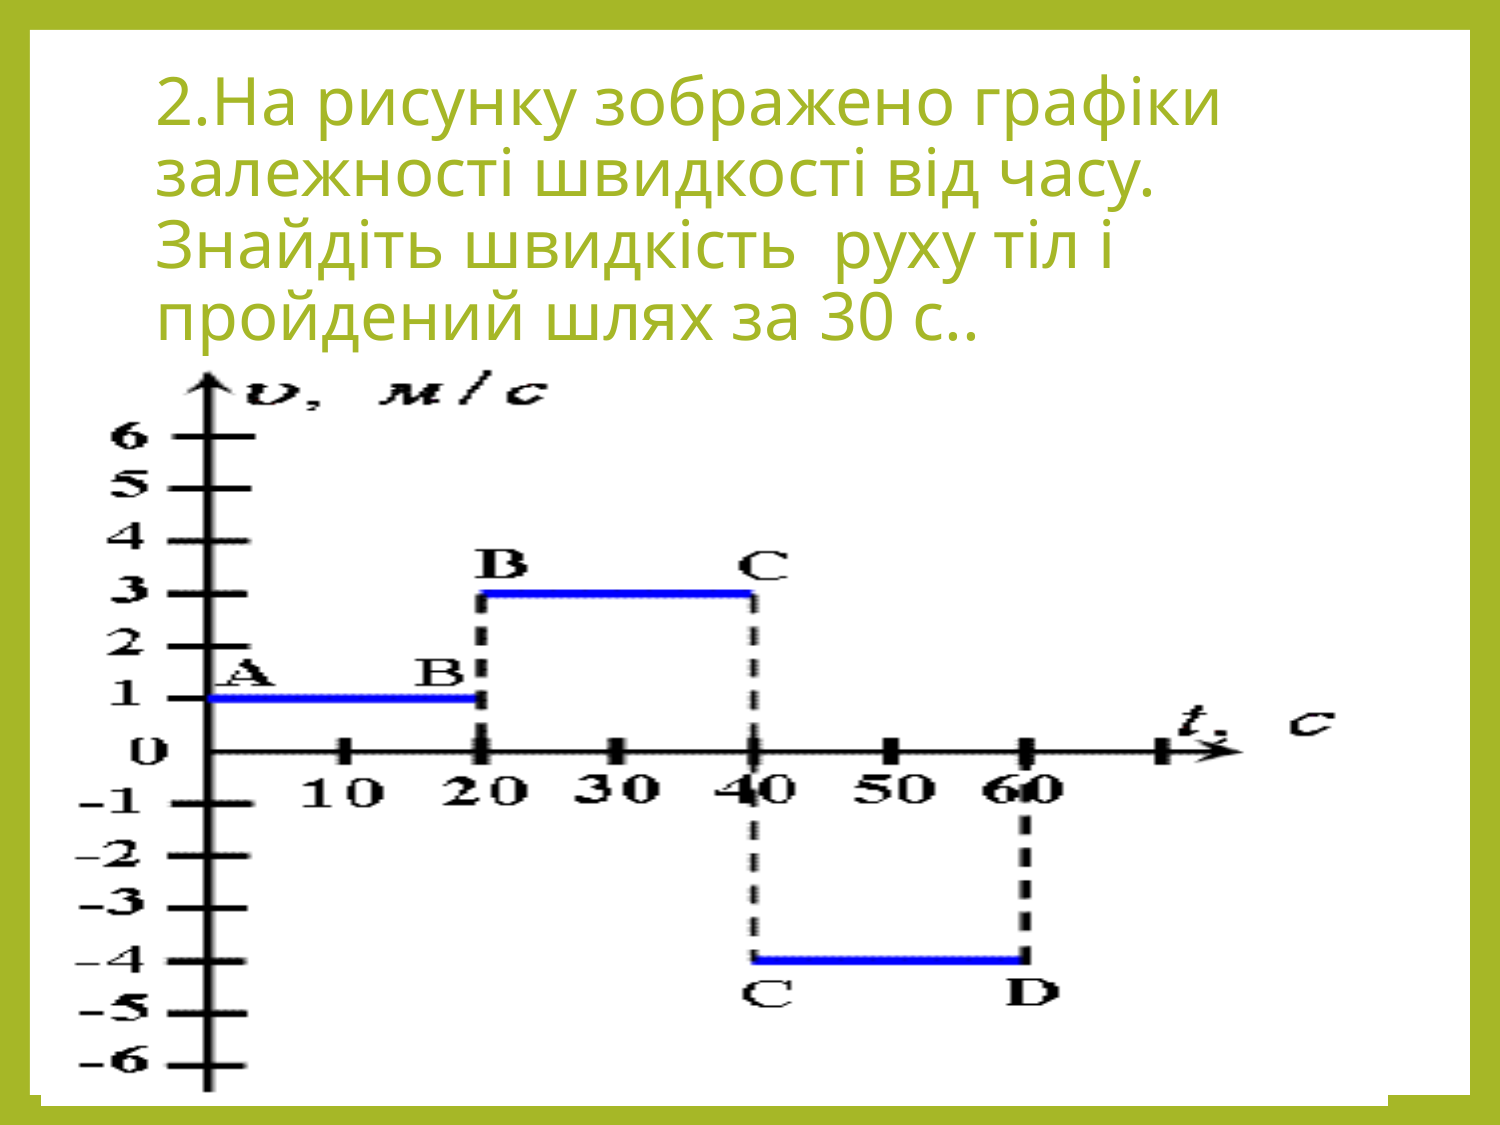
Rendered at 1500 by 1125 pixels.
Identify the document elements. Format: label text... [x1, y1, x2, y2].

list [40, 361, 1389, 1107]
title 2.На рисунку зображено графіки залежності швидкості від часу. Знайдіть швидкість руху тіл і пройдений шлях за 30 с.. [140, 99, 1356, 323]
